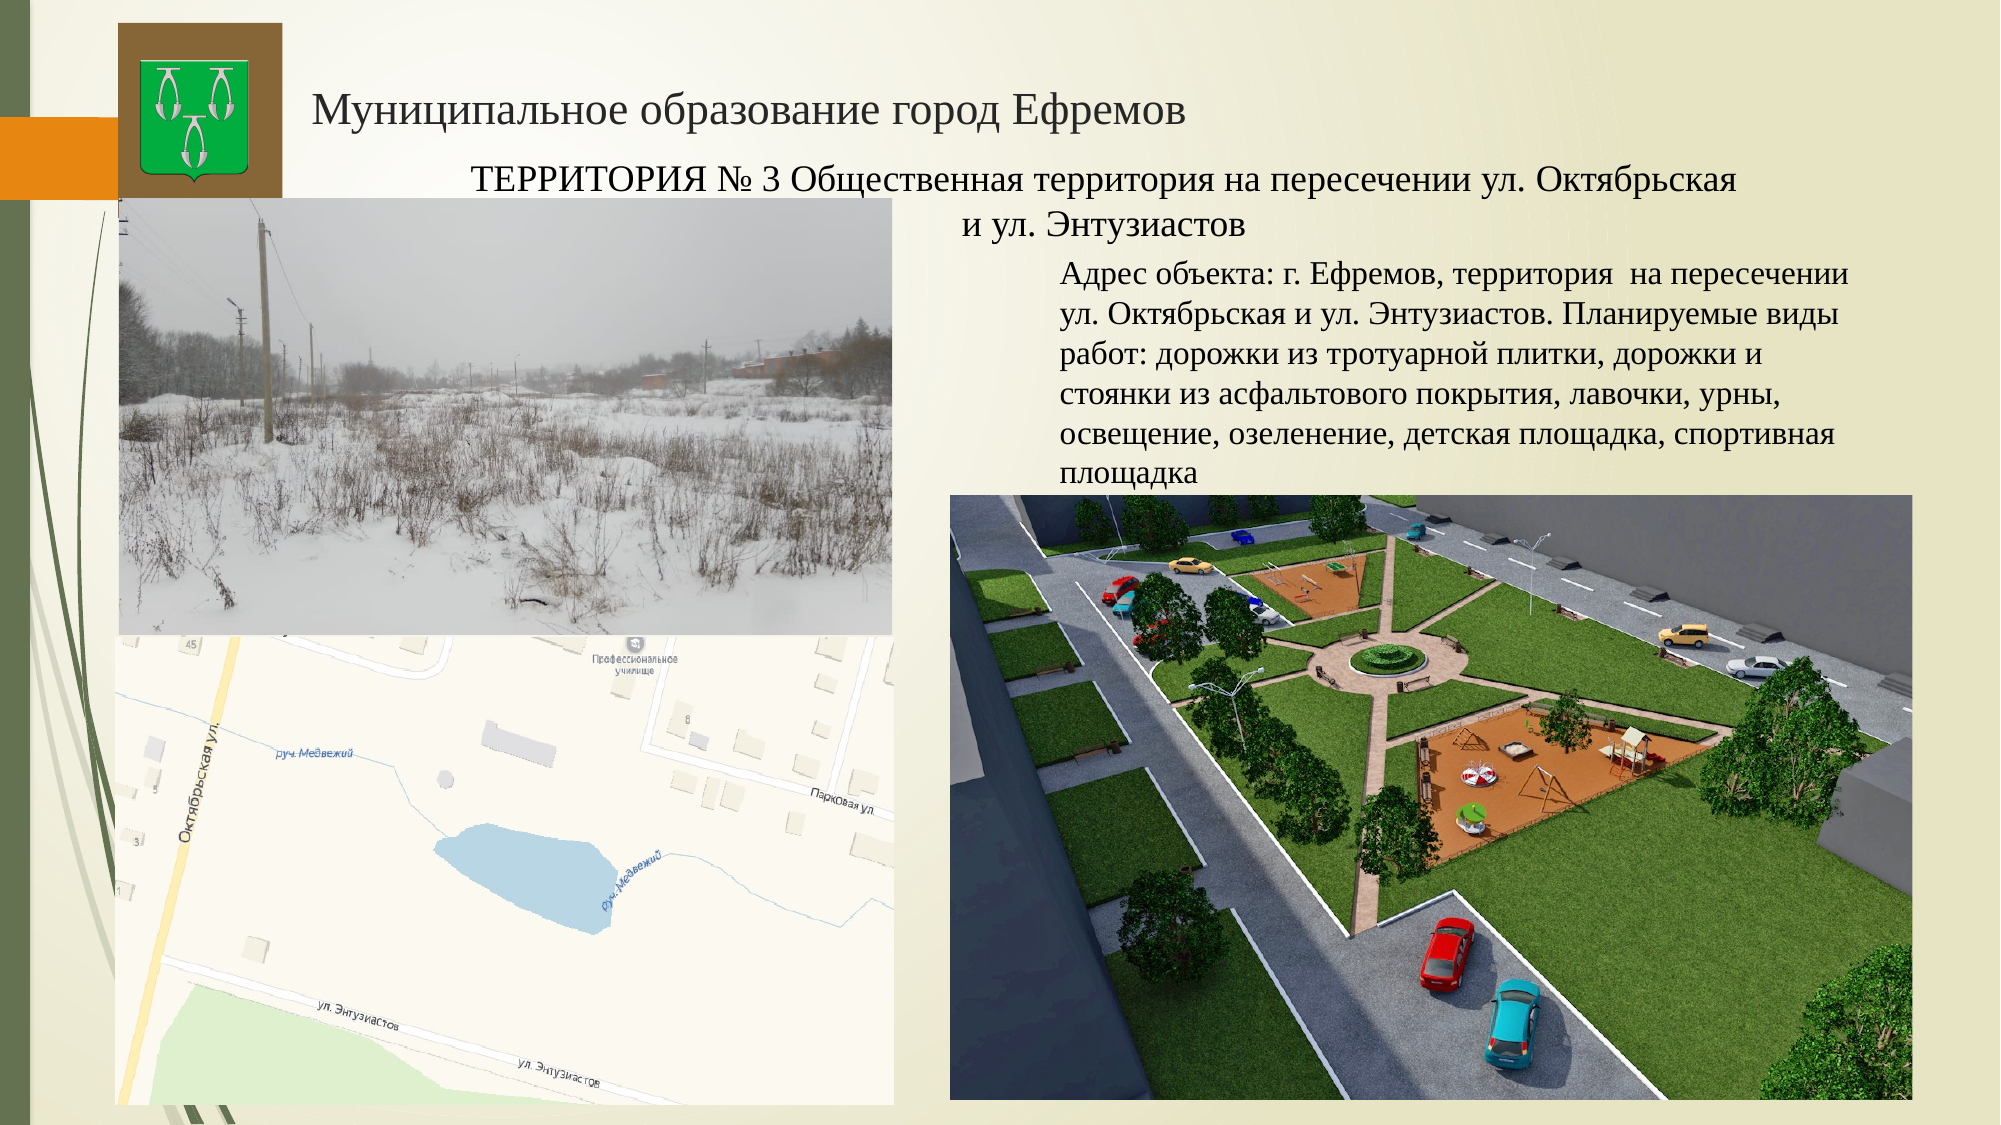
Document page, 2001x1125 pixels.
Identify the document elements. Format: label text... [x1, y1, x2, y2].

title Муниципальное образование город Ефремов [296, 71, 1888, 149]
text_box ТЕРРИТОРИЯ № 3 Общественная территория на пересечении ул. Октябрьская и ул. Энтузиастов [451, 146, 1757, 252]
picture [115, 637, 894, 1105]
picture [118, 198, 893, 635]
text_box Адрес объекта: г. Ефремов, территория на пересечении ул. Октябрьская и ул. Энтузиастов. Планируемые виды работ: дорожки из тротуарной плитки, дорожки и стоянки из асфальтового покрытия, лавочки, урны, освещение, озеленение, детская площадка, спортивная площадка [1044, 243, 1882, 494]
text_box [117, 22, 283, 199]
picture [949, 495, 1913, 1101]
